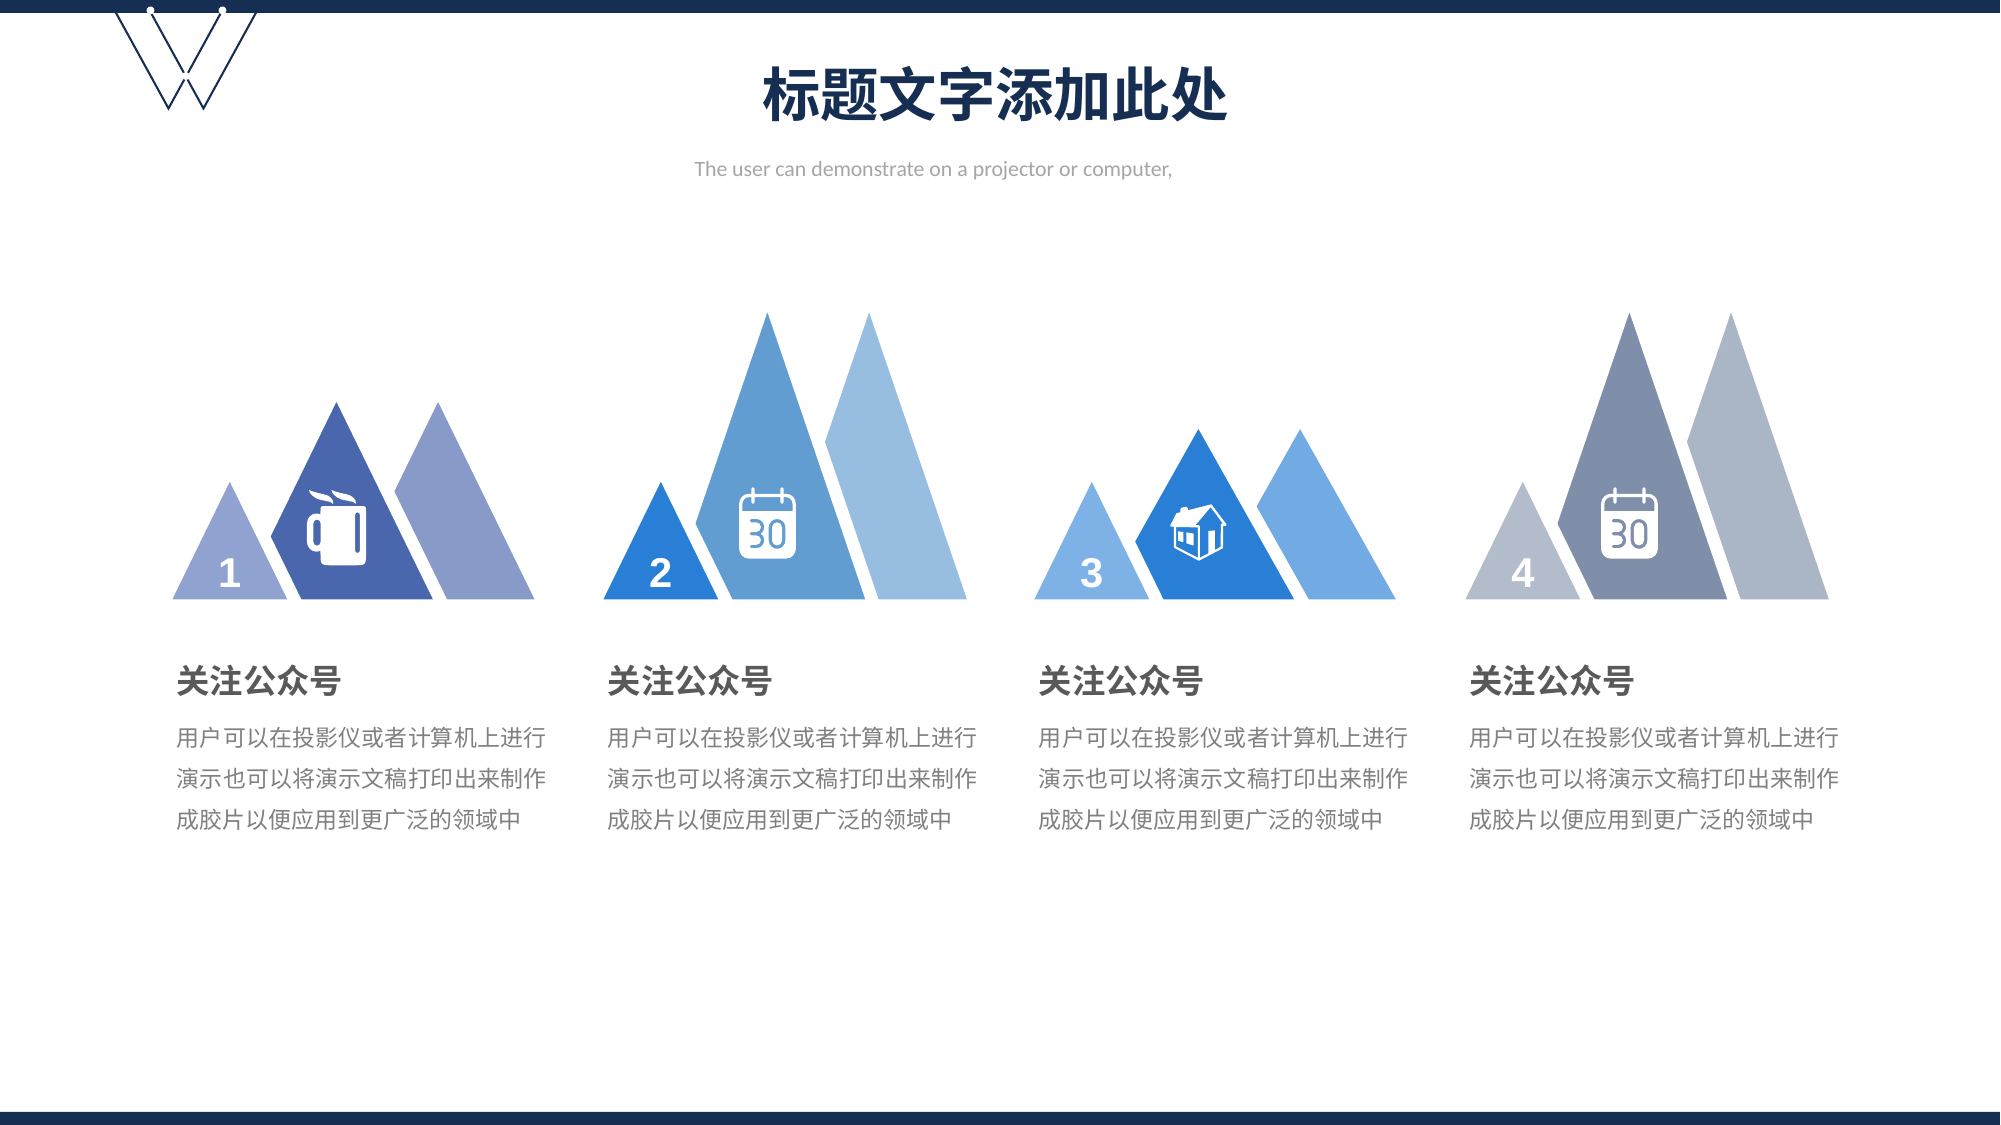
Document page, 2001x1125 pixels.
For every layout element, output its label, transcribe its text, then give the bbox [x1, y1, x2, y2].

text_box The user can demonstrate on a projector or computer, [679, 143, 1320, 189]
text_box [593, 644, 993, 838]
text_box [162, 644, 562, 838]
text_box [162, 292, 1838, 606]
text_box 标题文字添加此处 [747, 41, 1253, 136]
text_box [1455, 644, 1855, 838]
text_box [1024, 644, 1424, 838]
